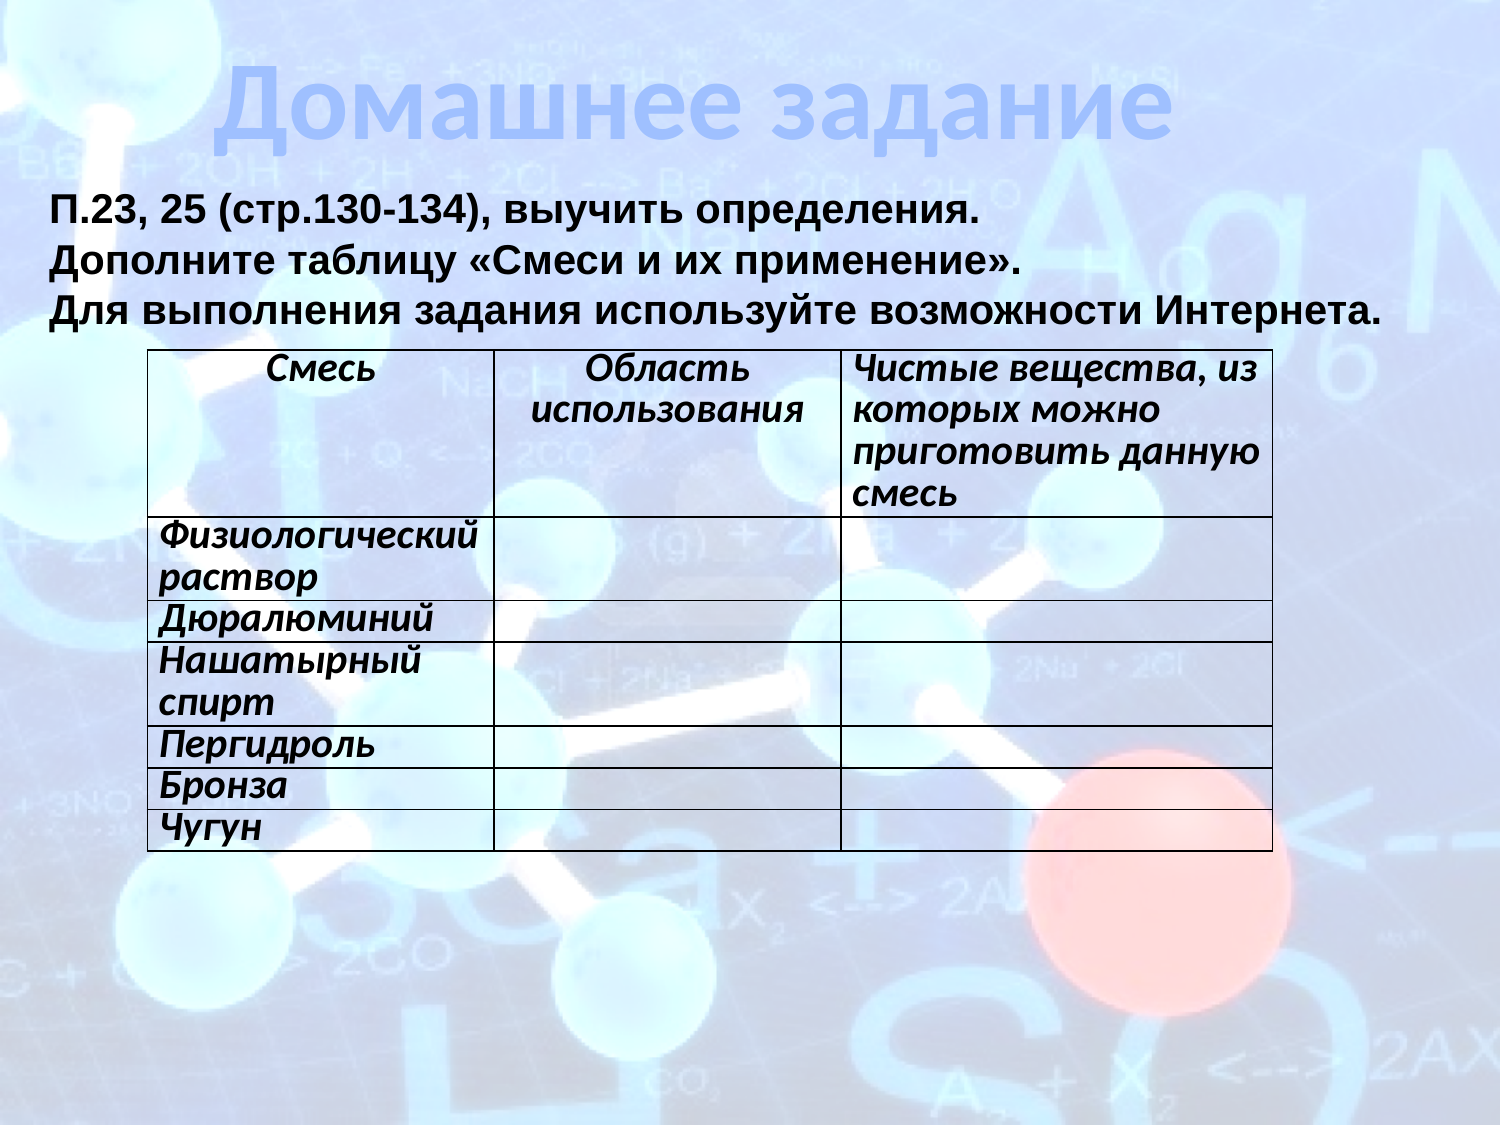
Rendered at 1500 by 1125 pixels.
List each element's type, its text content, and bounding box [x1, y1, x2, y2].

text_box П.23, 25 (стр.130-134), выучить определения. Дополните таблицу «Смеси и их применение». Для выполнения задания используйте возможности Интернета. [34, 174, 1398, 340]
table_cell [495, 727, 840, 767]
table_cell Физиологический раствор [148, 518, 493, 600]
table_cell Бронза [148, 769, 493, 809]
table_cell [842, 643, 1272, 725]
table_cell Дюралюминий [148, 601, 493, 641]
table_header Область использования [495, 351, 840, 516]
table_cell [495, 810, 840, 850]
table_header Чистые вещества, из которых можно приготовить данную смесь [842, 351, 1272, 516]
table_cell [842, 769, 1272, 809]
table_cell Пергидроль [148, 727, 493, 767]
table_cell [495, 518, 840, 600]
table_cell [495, 601, 840, 641]
table_cell [842, 601, 1272, 641]
table_cell [495, 769, 840, 809]
table_header Смесь [148, 351, 493, 516]
table_cell Нашатырный спирт [148, 643, 493, 725]
table_cell [842, 727, 1272, 767]
table_cell [842, 518, 1272, 600]
text_box Домашнее задание [197, 19, 1191, 170]
table_cell [495, 643, 840, 725]
table_cell [842, 810, 1272, 850]
picture [0, 0, 1500, 1125]
table_cell Чугун [148, 810, 493, 850]
